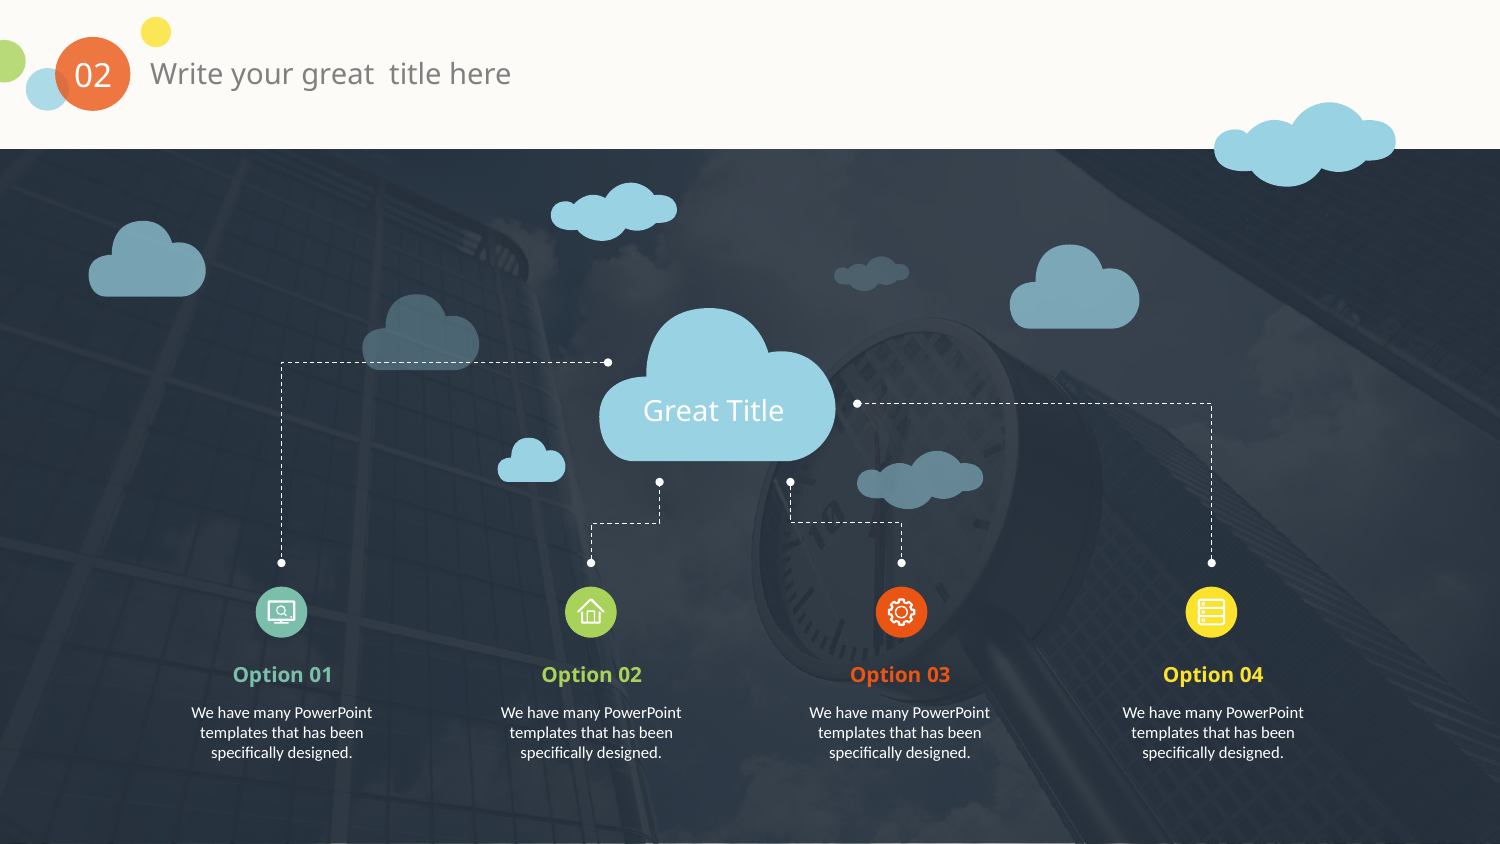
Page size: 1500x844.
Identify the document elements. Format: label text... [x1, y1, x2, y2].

text_box Write your great title here [150, 55, 606, 91]
text_box [1214, 102, 1396, 187]
text_box [853, 399, 1216, 568]
text_box [25, 67, 66, 111]
text_box [267, 600, 296, 624]
text_box [255, 586, 308, 638]
text_box Great Title [628, 384, 800, 435]
text_box Option 04 [1148, 654, 1279, 694]
text_box Option 01 [217, 654, 348, 694]
text_box [1197, 598, 1226, 626]
text_box [586, 477, 664, 568]
text_box [277, 358, 613, 568]
text_box [786, 477, 906, 568]
text_box [362, 294, 480, 362]
text_box [0, 39, 26, 83]
text_box We have many PowerPoint templates that has been specifically designed. [1095, 701, 1332, 762]
text_box [88, 220, 206, 297]
text_box [55, 36, 131, 111]
text_box [140, 16, 172, 48]
text_box 02 [65, 53, 121, 94]
text_box [857, 450, 984, 510]
text_box [565, 586, 617, 638]
text_box Option 03 [835, 654, 966, 694]
text_box [834, 256, 910, 292]
text_box [0, 149, 1500, 844]
text_box [497, 437, 566, 482]
text_box [1009, 244, 1140, 329]
text_box [577, 598, 605, 624]
text_box [550, 182, 677, 241]
text_box We have many PowerPoint templates that has been specifically designed. [781, 701, 1019, 762]
text_box We have many PowerPoint templates that has been specifically designed. [163, 701, 401, 762]
text_box [887, 598, 916, 626]
text_box We have many PowerPoint templates that has been specifically designed. [473, 701, 710, 762]
text_box [875, 586, 928, 638]
text_box [1185, 586, 1238, 638]
text_box Option 02 [526, 654, 657, 694]
text_box [599, 308, 836, 462]
